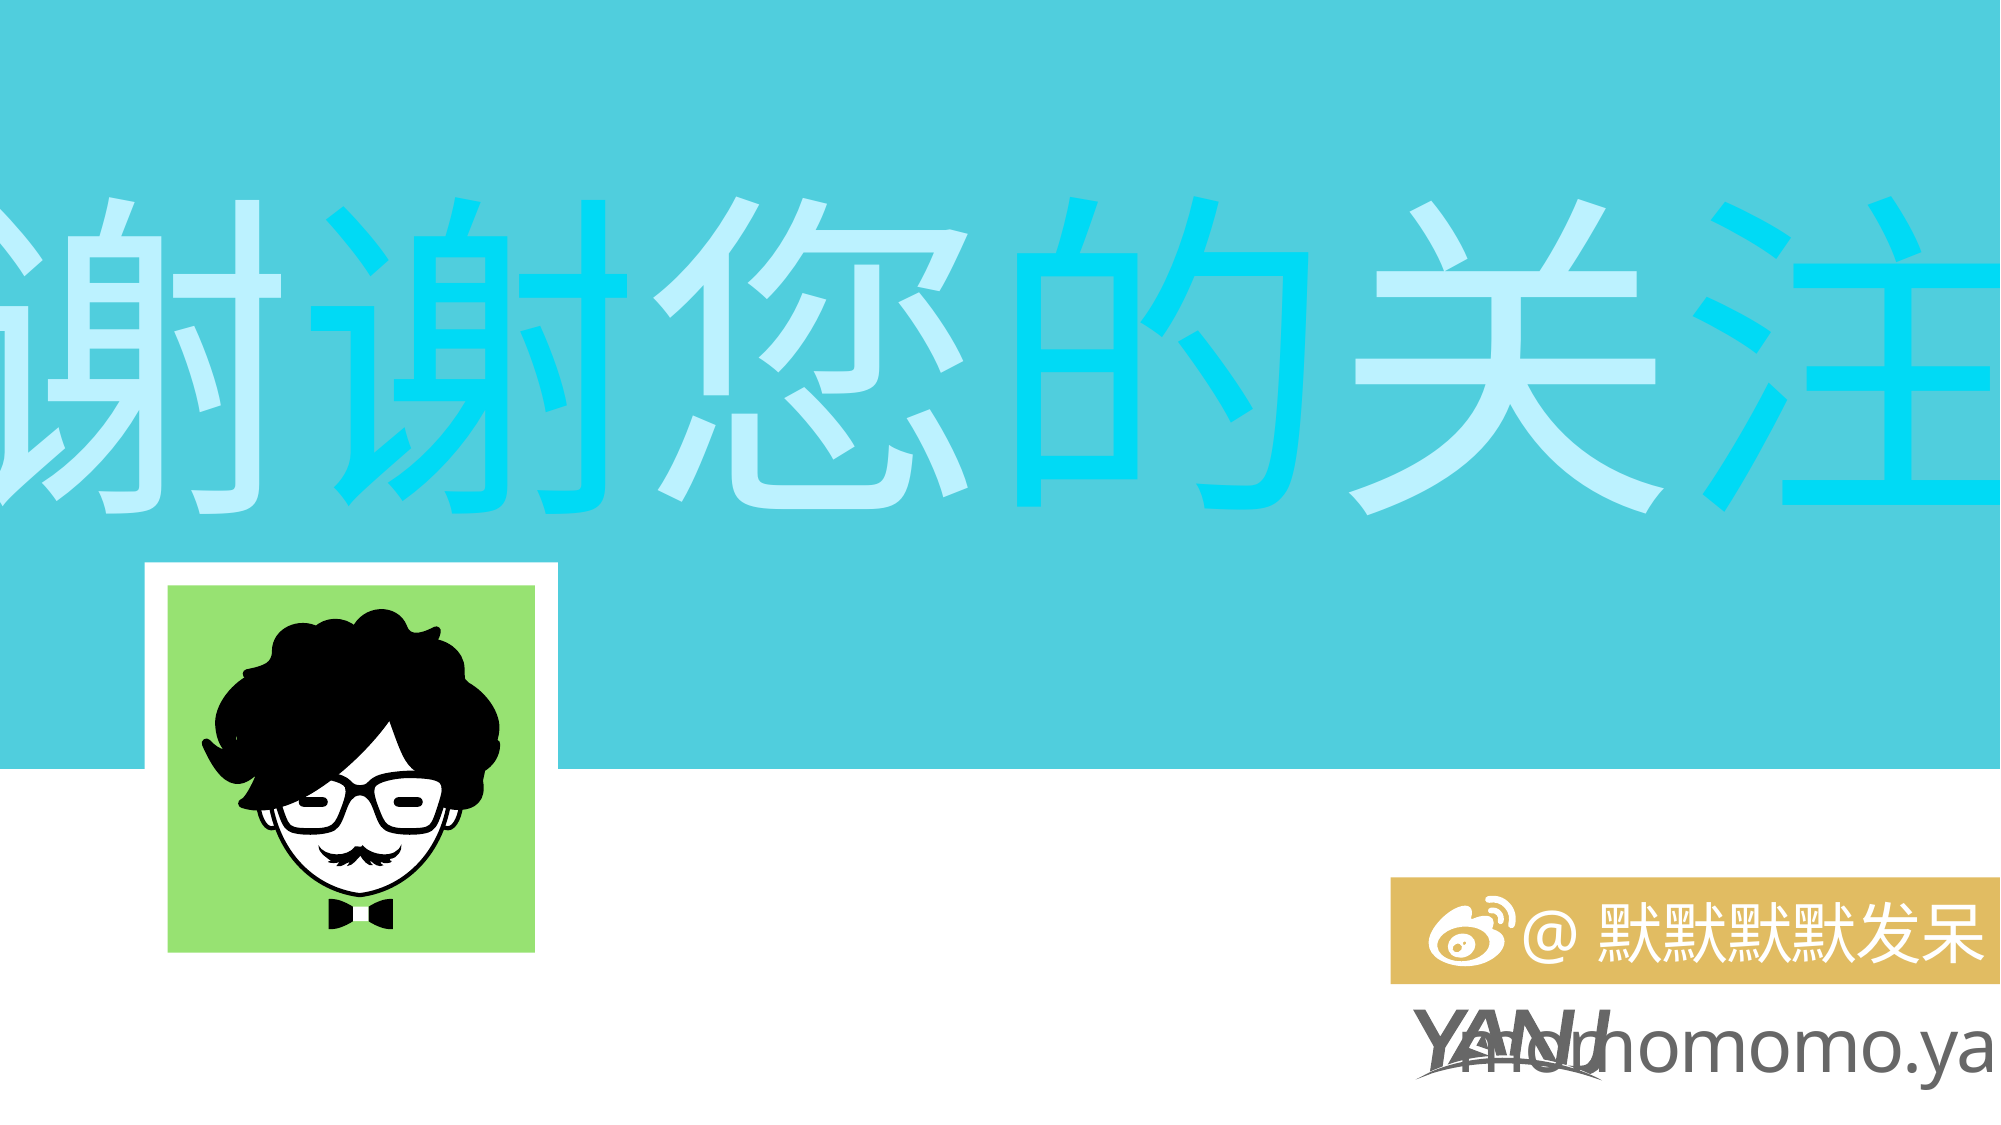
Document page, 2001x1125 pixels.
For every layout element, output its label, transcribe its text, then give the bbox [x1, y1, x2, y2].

text_box [0, 768, 2000, 1125]
text_box [0, 0, 2000, 768]
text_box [144, 562, 558, 976]
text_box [1413, 989, 1999, 1096]
text_box 谢谢您的关注 [0, 135, 1977, 566]
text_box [1390, 877, 2000, 985]
